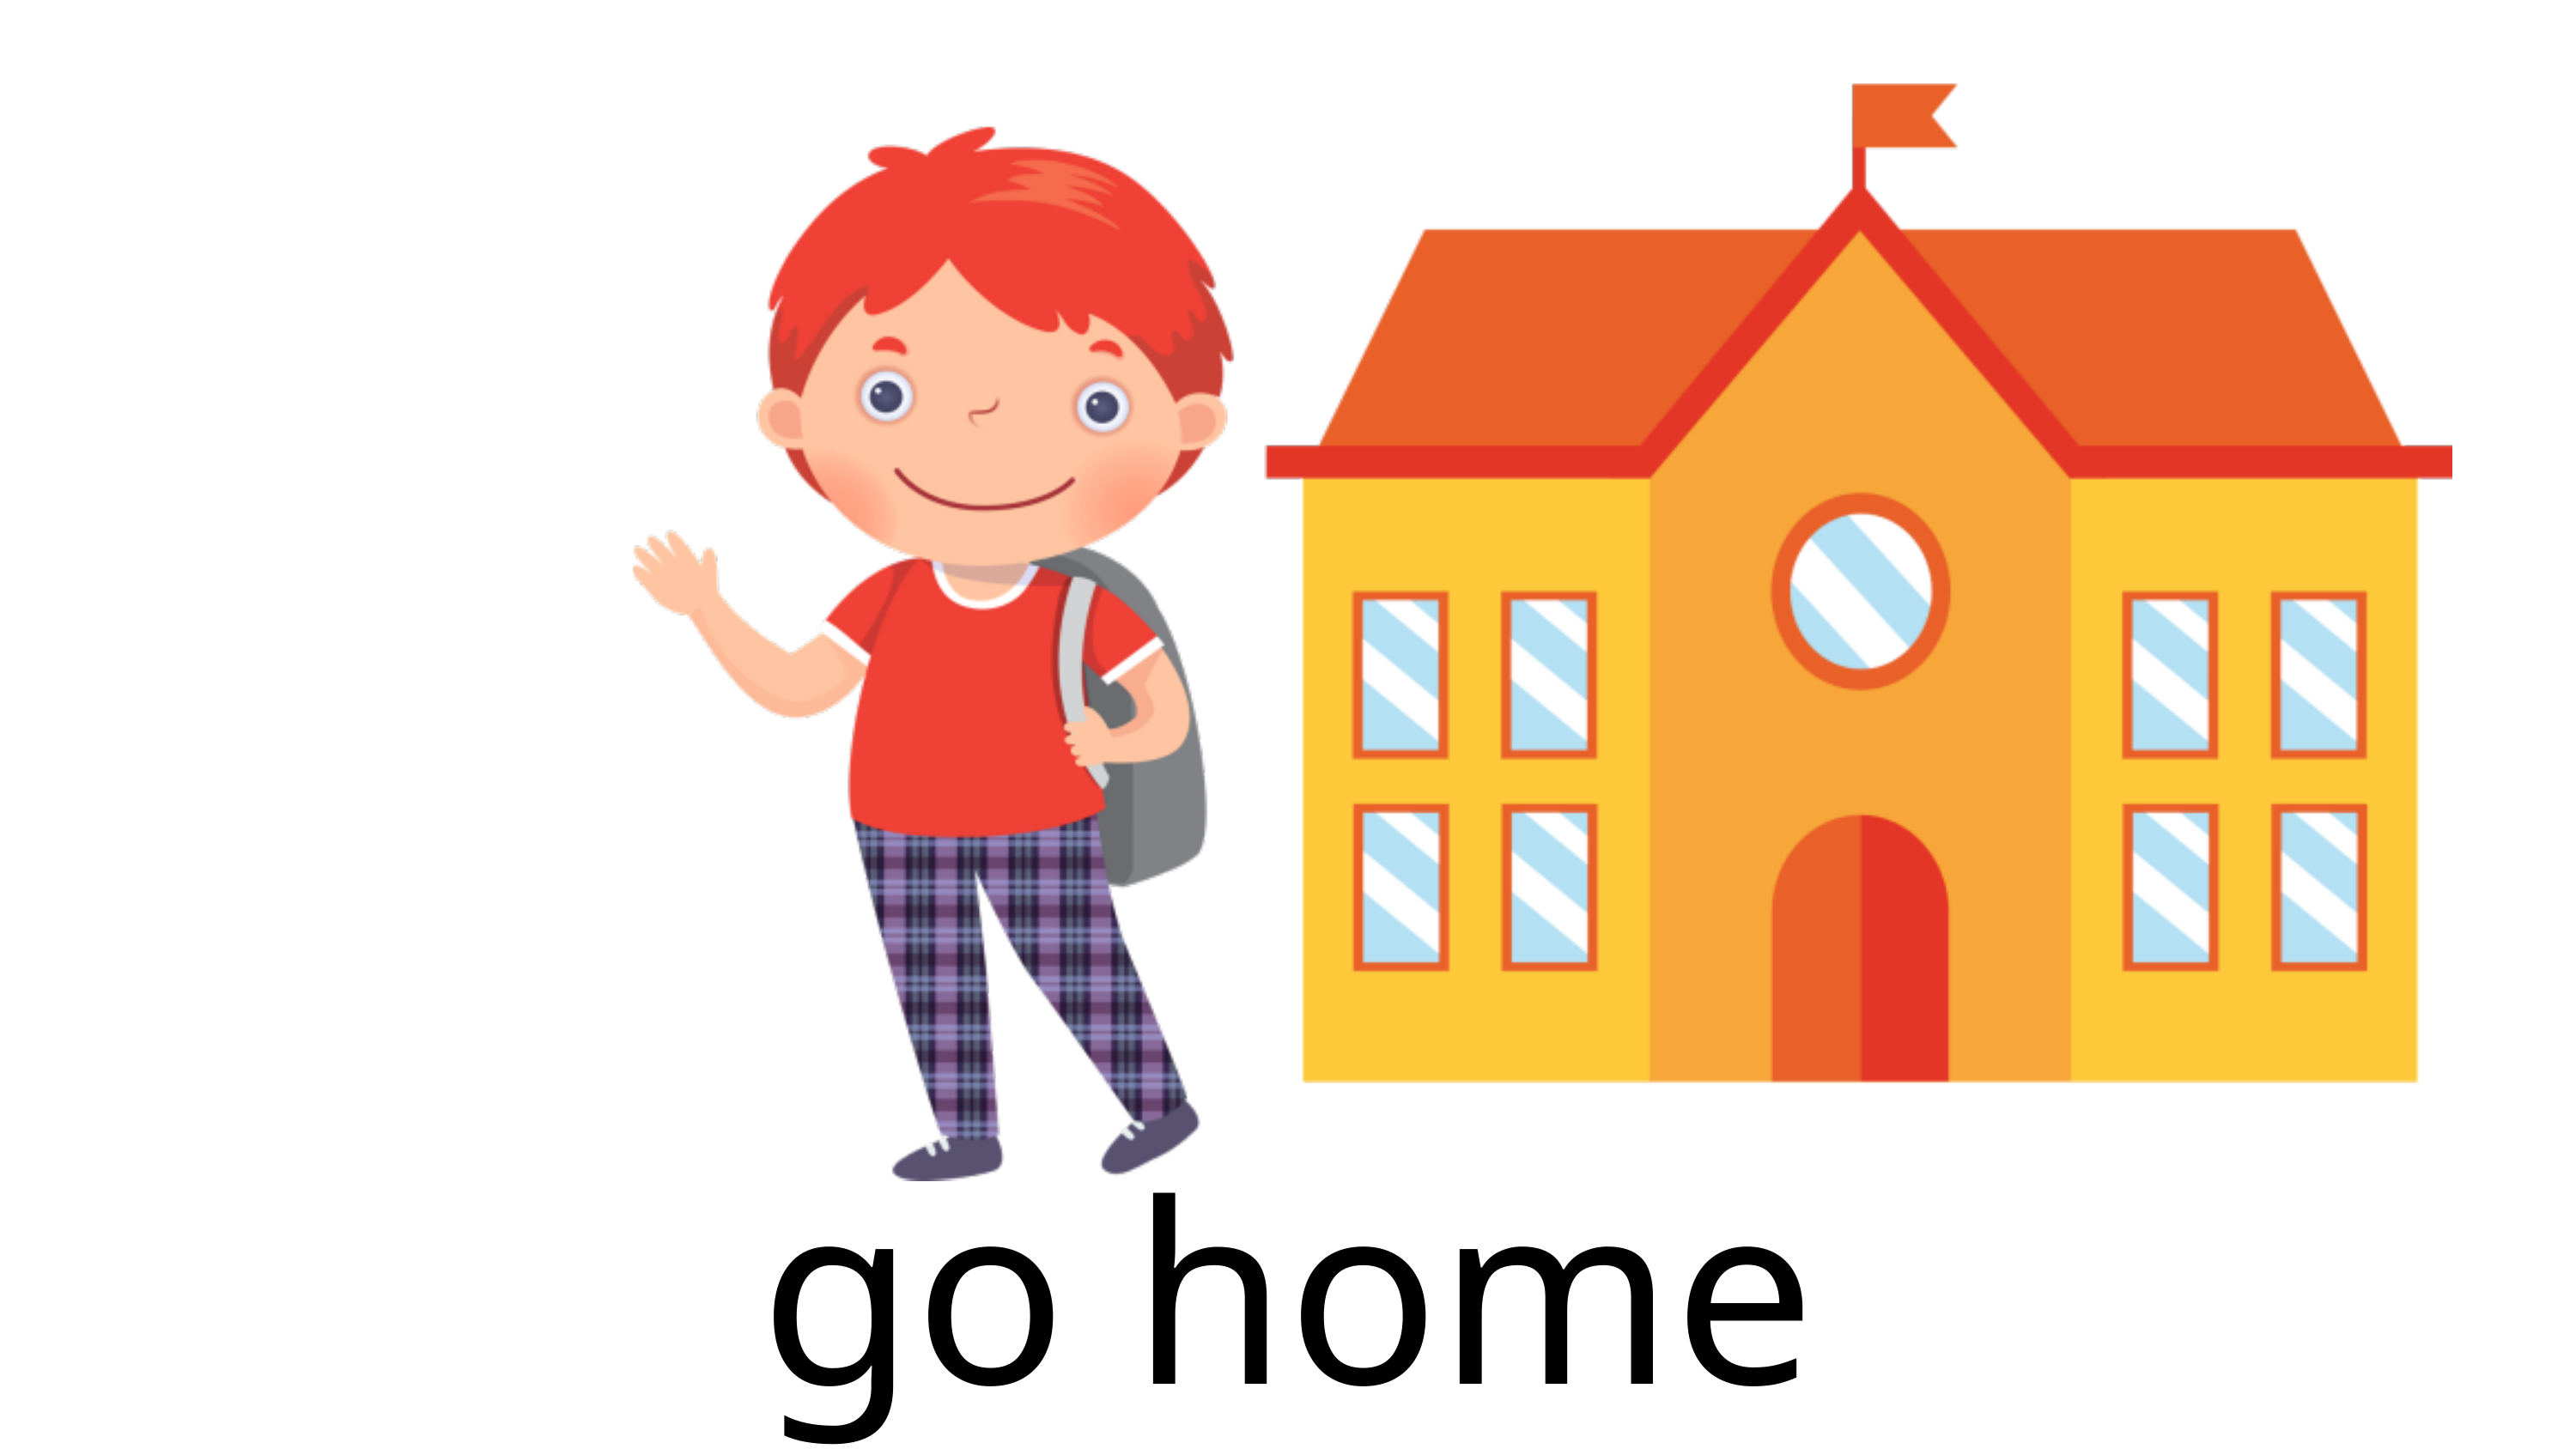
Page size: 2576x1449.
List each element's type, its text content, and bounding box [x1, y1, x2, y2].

picture [633, 83, 2452, 1182]
text_box go home [350, 1208, 2226, 1435]
